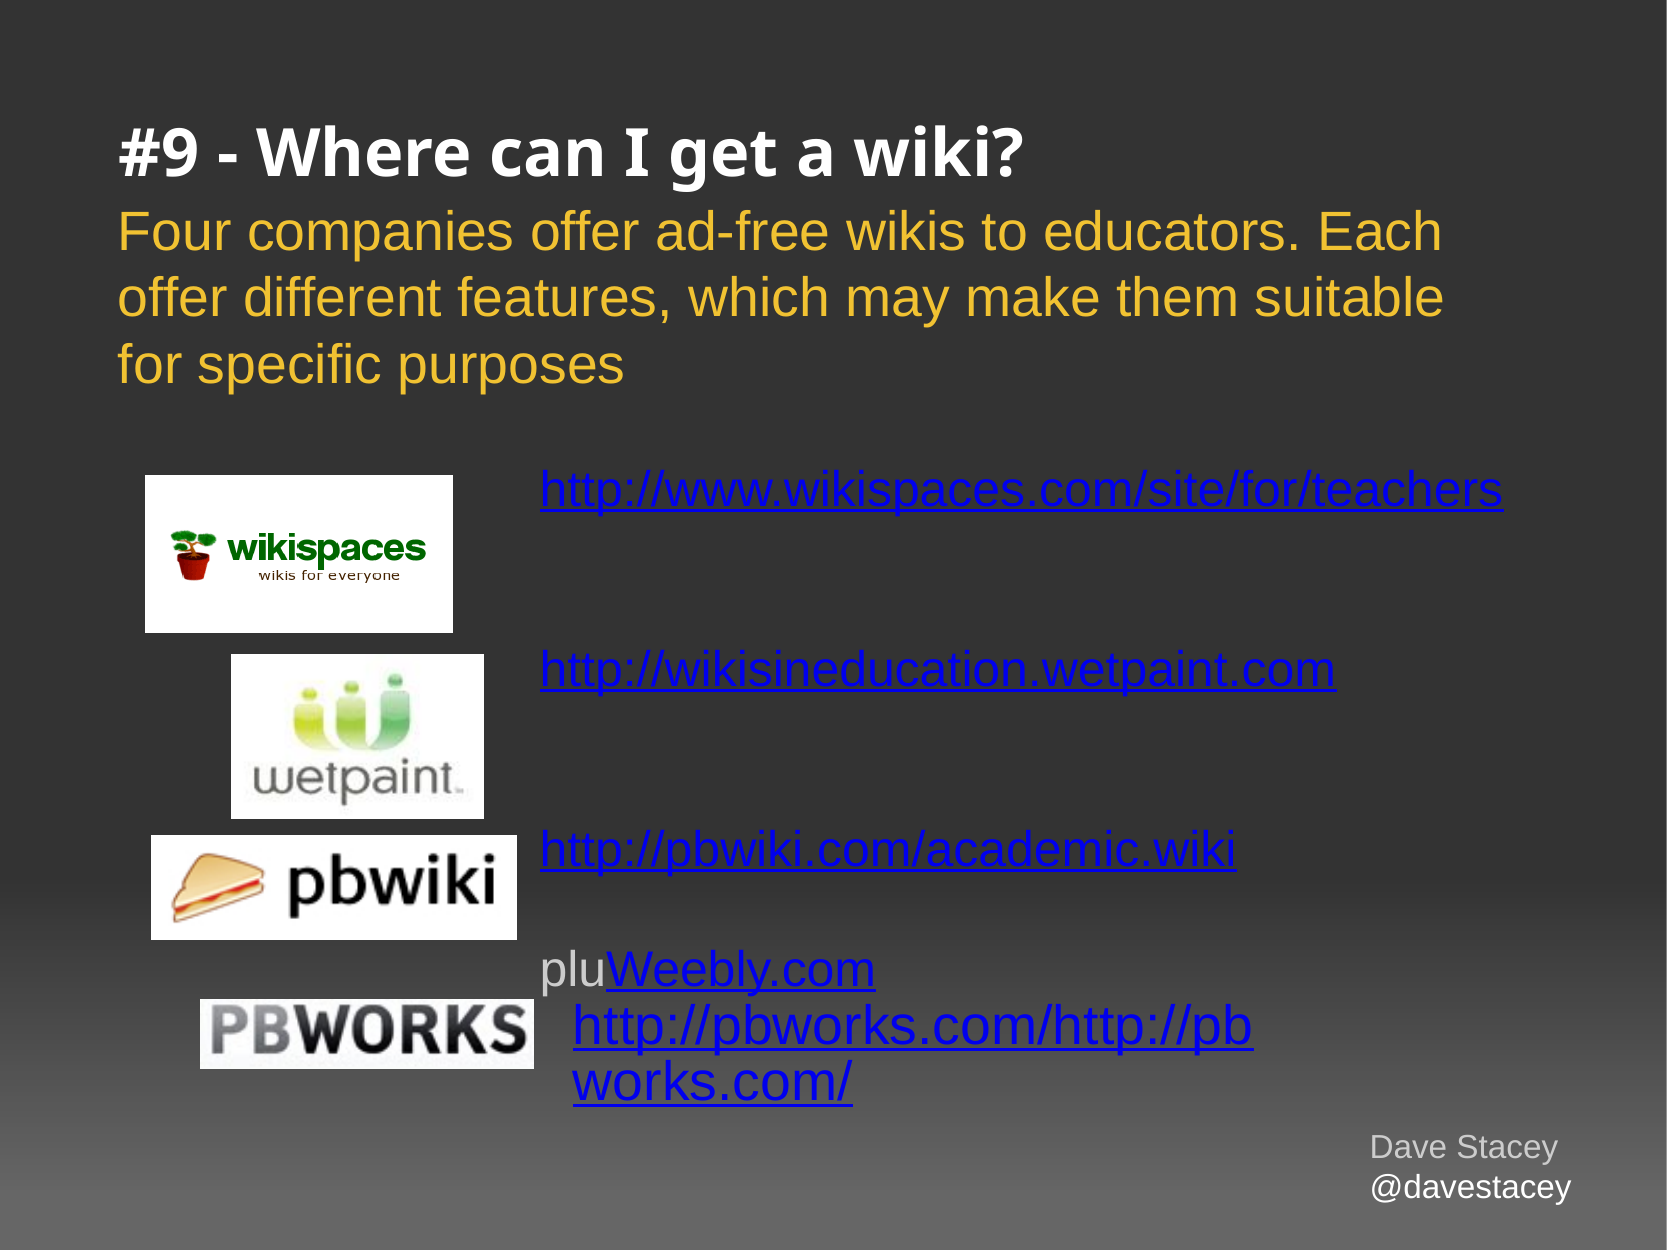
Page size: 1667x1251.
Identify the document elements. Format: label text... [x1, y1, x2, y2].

text_box #9 - Where can I get a wiki? [112, 103, 1574, 203]
text_box Dave Stacey @davestacey [1363, 1119, 1621, 1230]
text_box Four companies offer ad-free wikis to educators. Each offer different features, which may make them suitable for specific purposes [111, 188, 1480, 408]
picture [0, 0, 1667, 1250]
text_box http://pbworks.com/http://pbworks.com/ [566, 983, 1263, 1163]
text_box http://www.wikispaces.com/site/for/teachers http://wikisineducation.wetpaint.com http://pbwiki.com/academic.wiki pluWeebly.com [533, 449, 1553, 1020]
